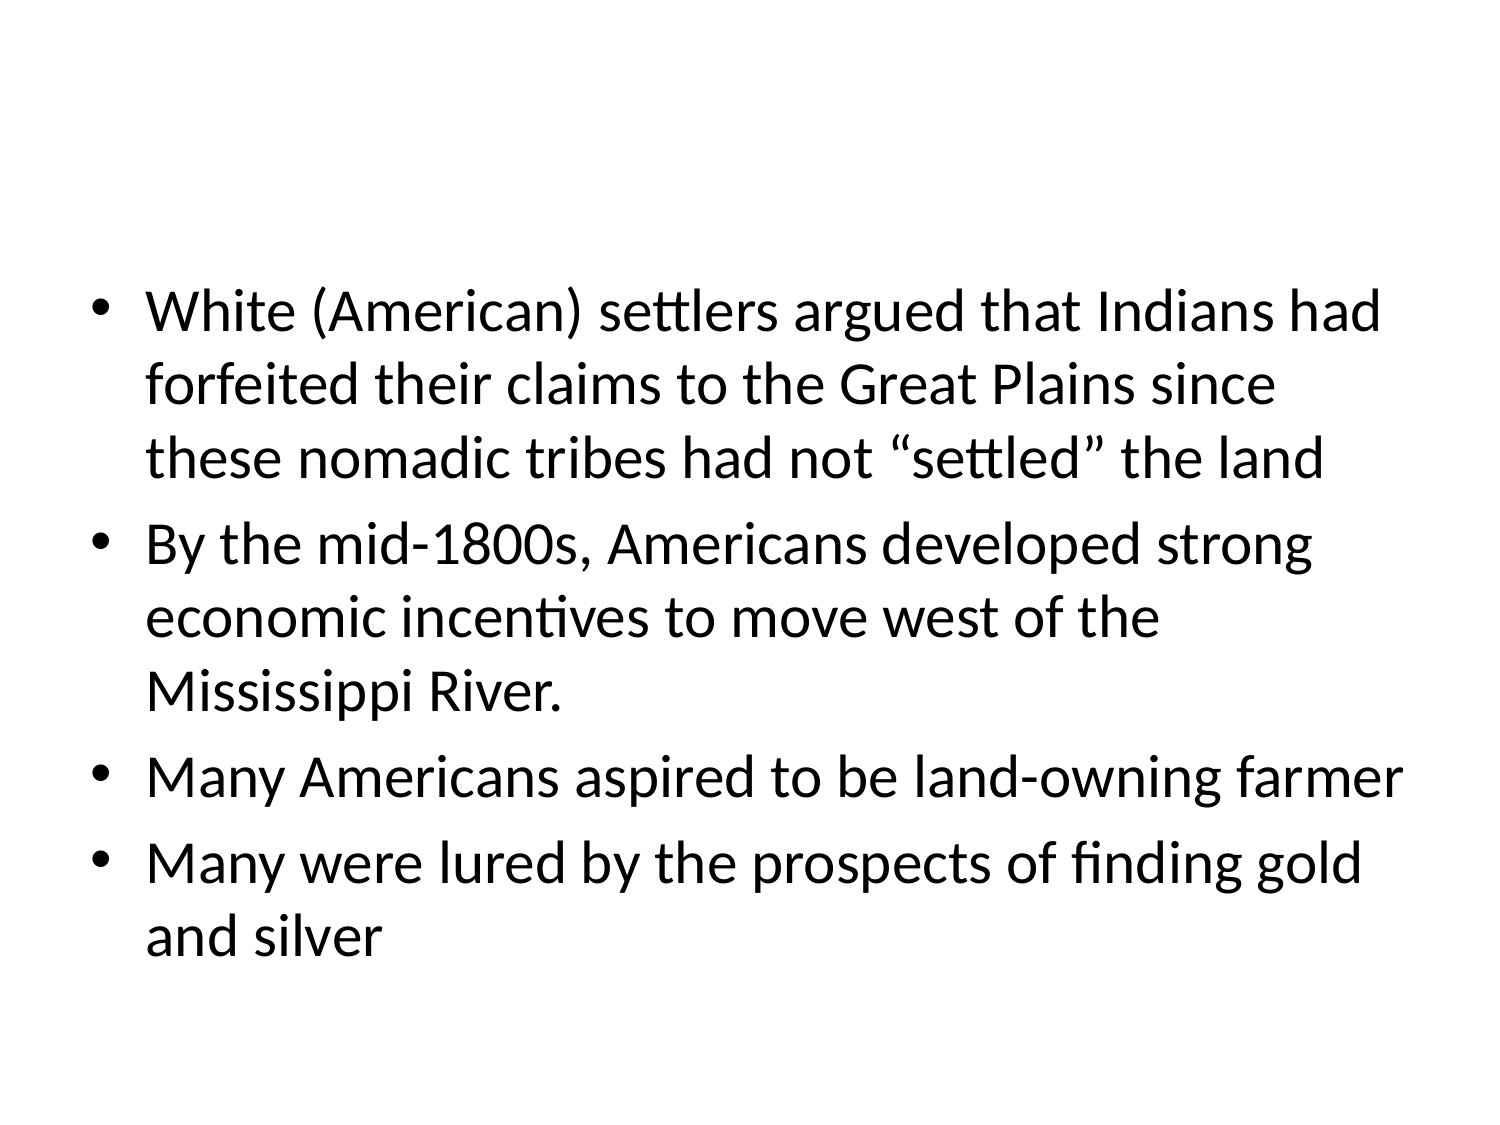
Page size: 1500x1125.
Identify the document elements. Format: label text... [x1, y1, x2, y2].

list White (American) settlers argued that Indians had forfeited their claims to the Great Plains since these nomadic tribes had not “settled” the land By the mid-1800s, Americans developed strong economic incentives to move west of the Mississippi River. Many Americans aspired to be land-owning farmer Many were lured by the prospects of finding gold and silver [75, 262, 1425, 1005]
